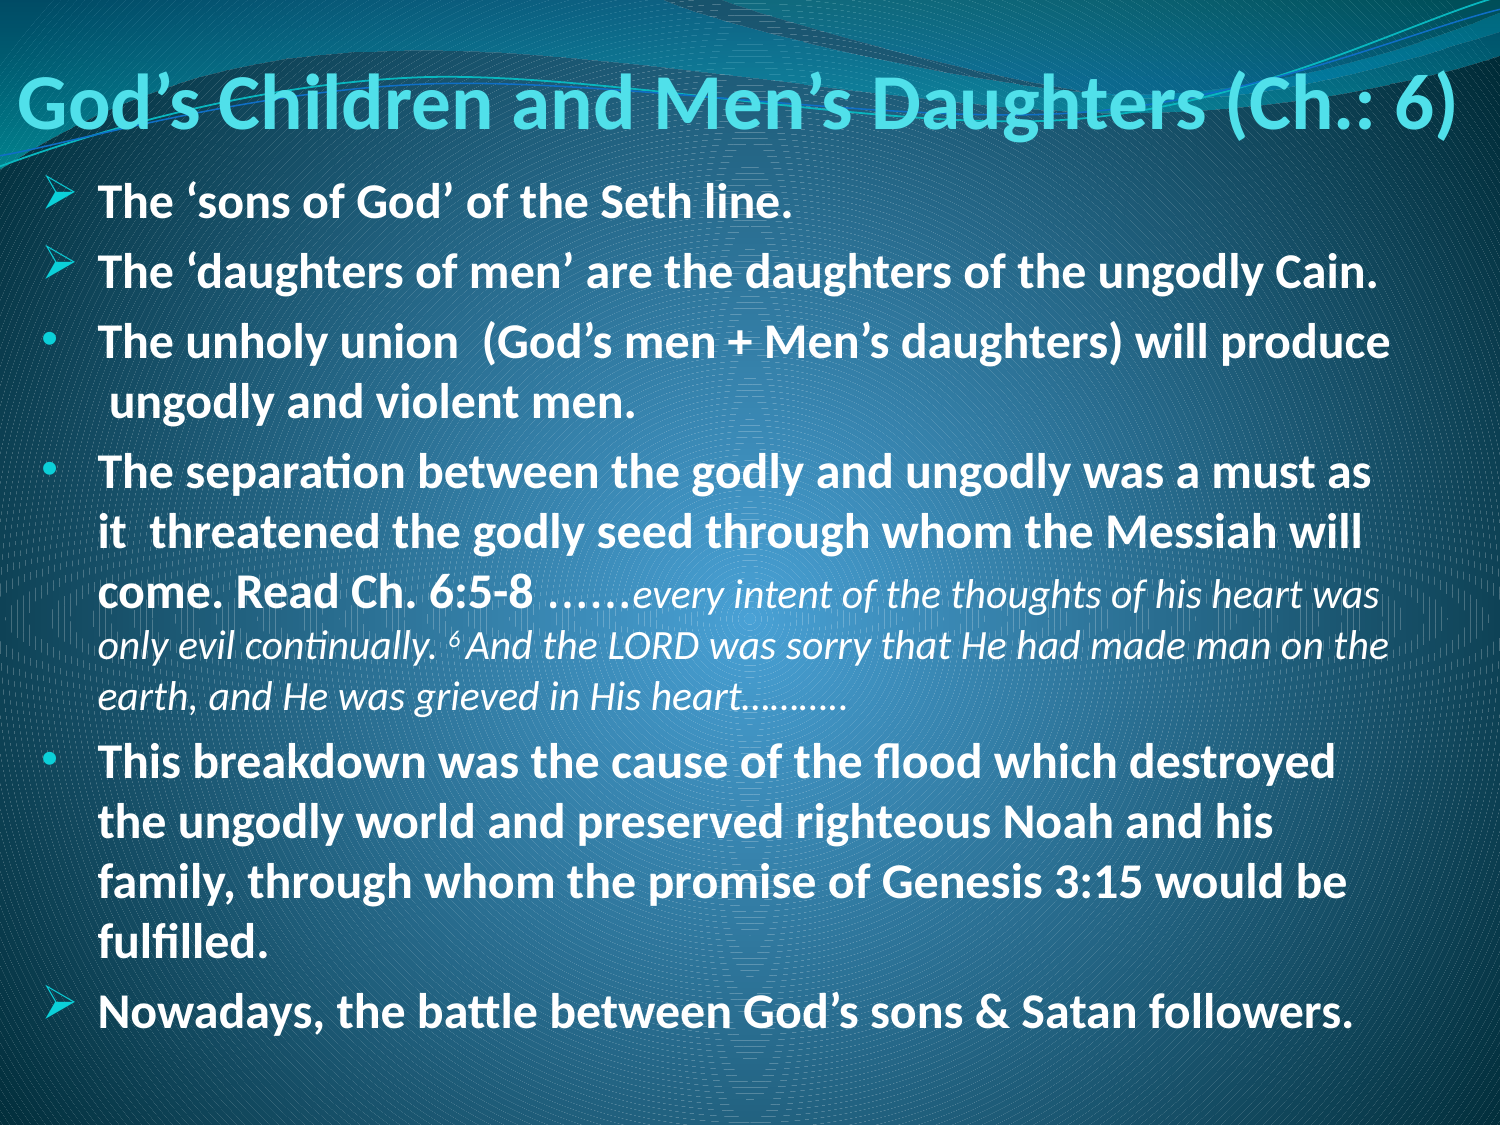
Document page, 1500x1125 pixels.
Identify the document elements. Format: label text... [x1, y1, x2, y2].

subtitle The ‘sons of God’ of the Seth line. The ‘daughters of men’ are the daughters of the ungodly Cain. The unholy union (God’s men + Men’s daughters) will produce ungodly and violent men. The separation between the godly and ungodly was a must as it threatened the godly seed through whom the Messiah will come. Read Ch. 6:5-8 ……every intent of the thoughts of his heart was only evil continually. 6 And the Lord was sorry that He had made man on the earth, and He was grieved in His heart……….. This breakdown was the cause of the flood which destroyed the ungodly world and preserved righteous Noah and his family, through whom the promise of Genesis 3:15 would be fulfilled. Nowadays, the battle between God’s sons & Satan followers. [41, 160, 1412, 1071]
title God’s Children and Men’s Daughters (Ch.: 6) [17, 3, 1483, 145]
